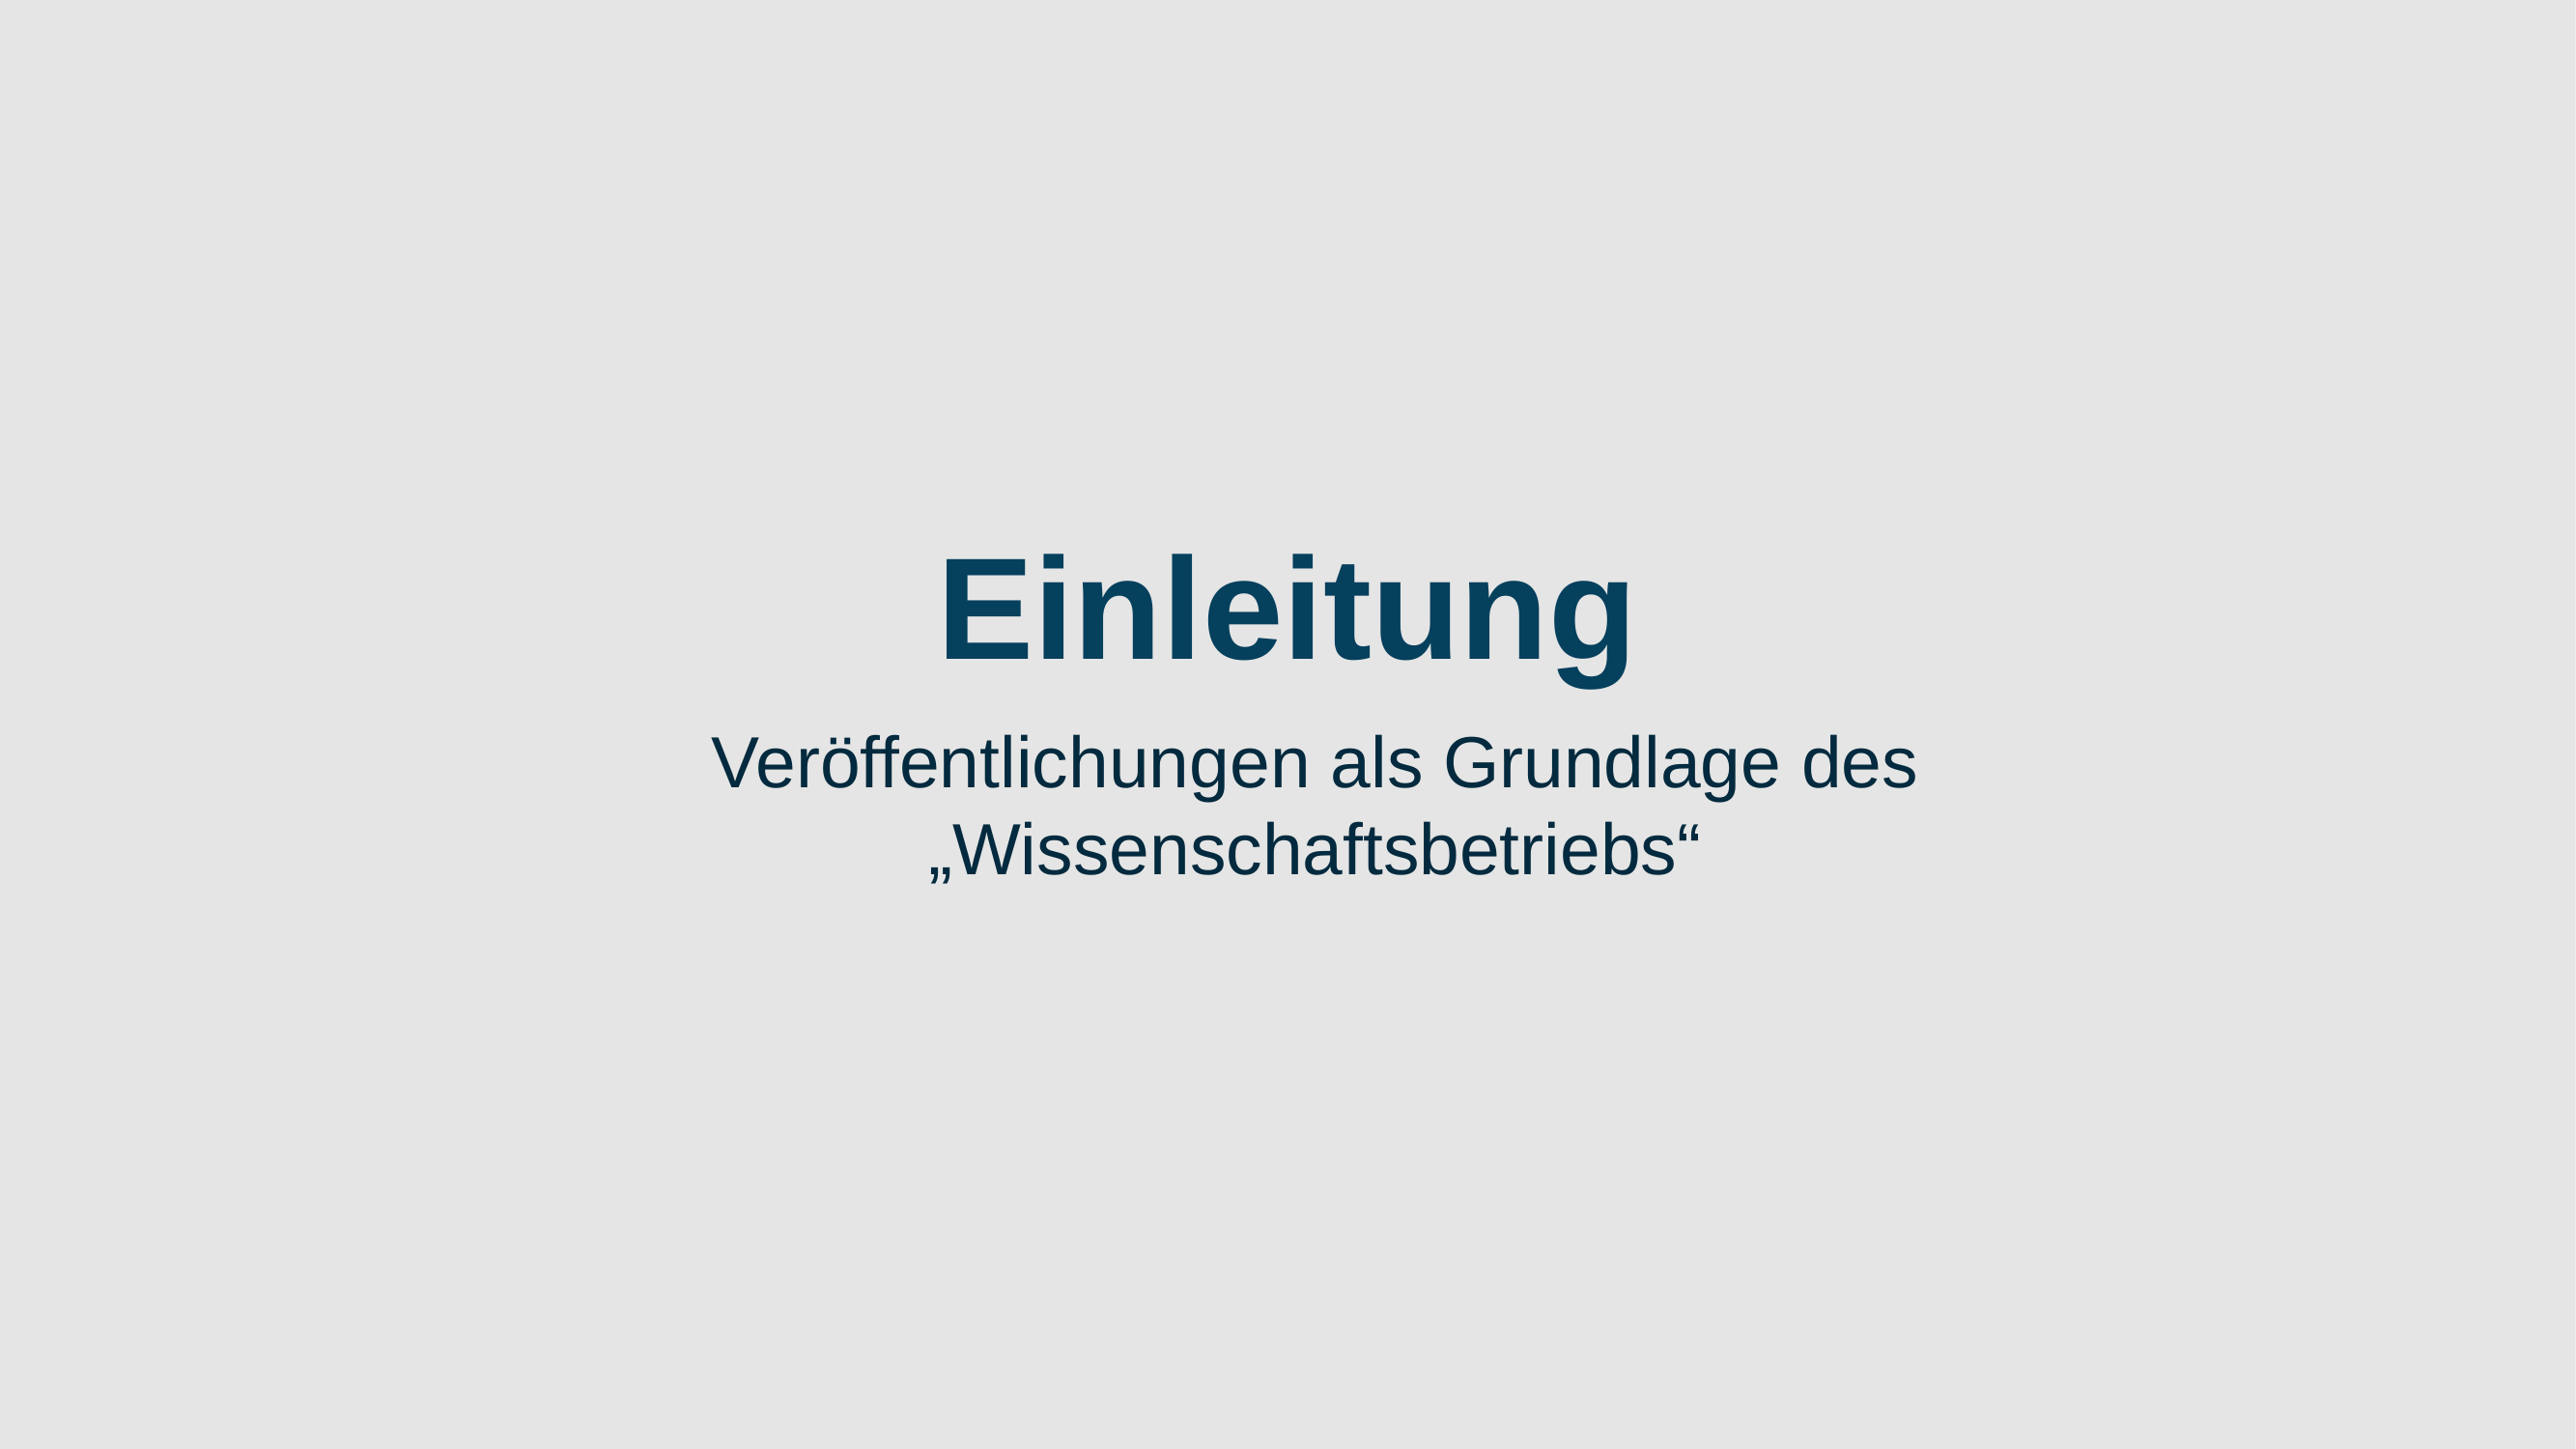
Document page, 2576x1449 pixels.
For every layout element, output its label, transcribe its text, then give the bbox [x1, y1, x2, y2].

list Veröffentlichungen als Grundlage des „Wissenschaftsbetriebs“ [382, 708, 2194, 878]
title Einleitung [184, 506, 2392, 696]
